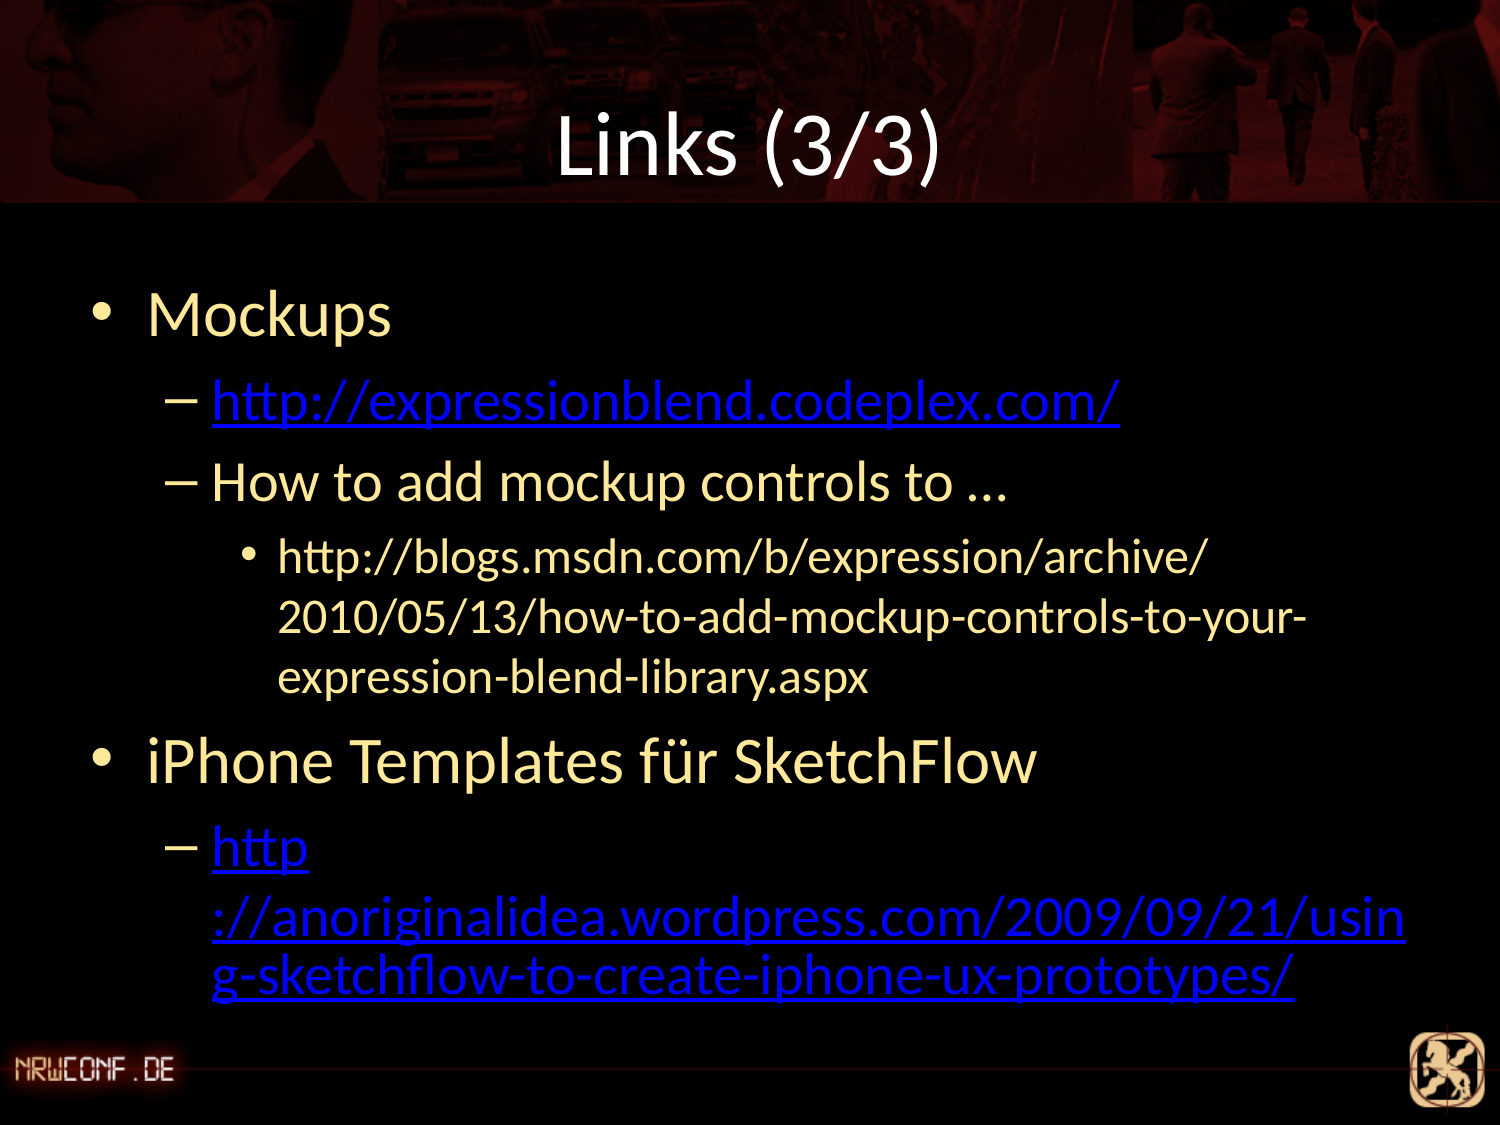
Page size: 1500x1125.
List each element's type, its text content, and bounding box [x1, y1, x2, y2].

list Mockups http://expressionblend.codeplex.com/ How to add mockup controls to … http://blogs.msdn.com/b/expression/archive/2010/05/13/how-to-add-mockup-controls-to-your-expression-blend-library.aspx iPhone Templates für SketchFlow http://anoriginalidea.wordpress.com/2009/09/21/using-sketchflow-to-create-iphone-ux-prototypes/ [75, 262, 1425, 1005]
title Links (3/3) [75, 45, 1425, 233]
picture [0, 0, 1500, 1125]
